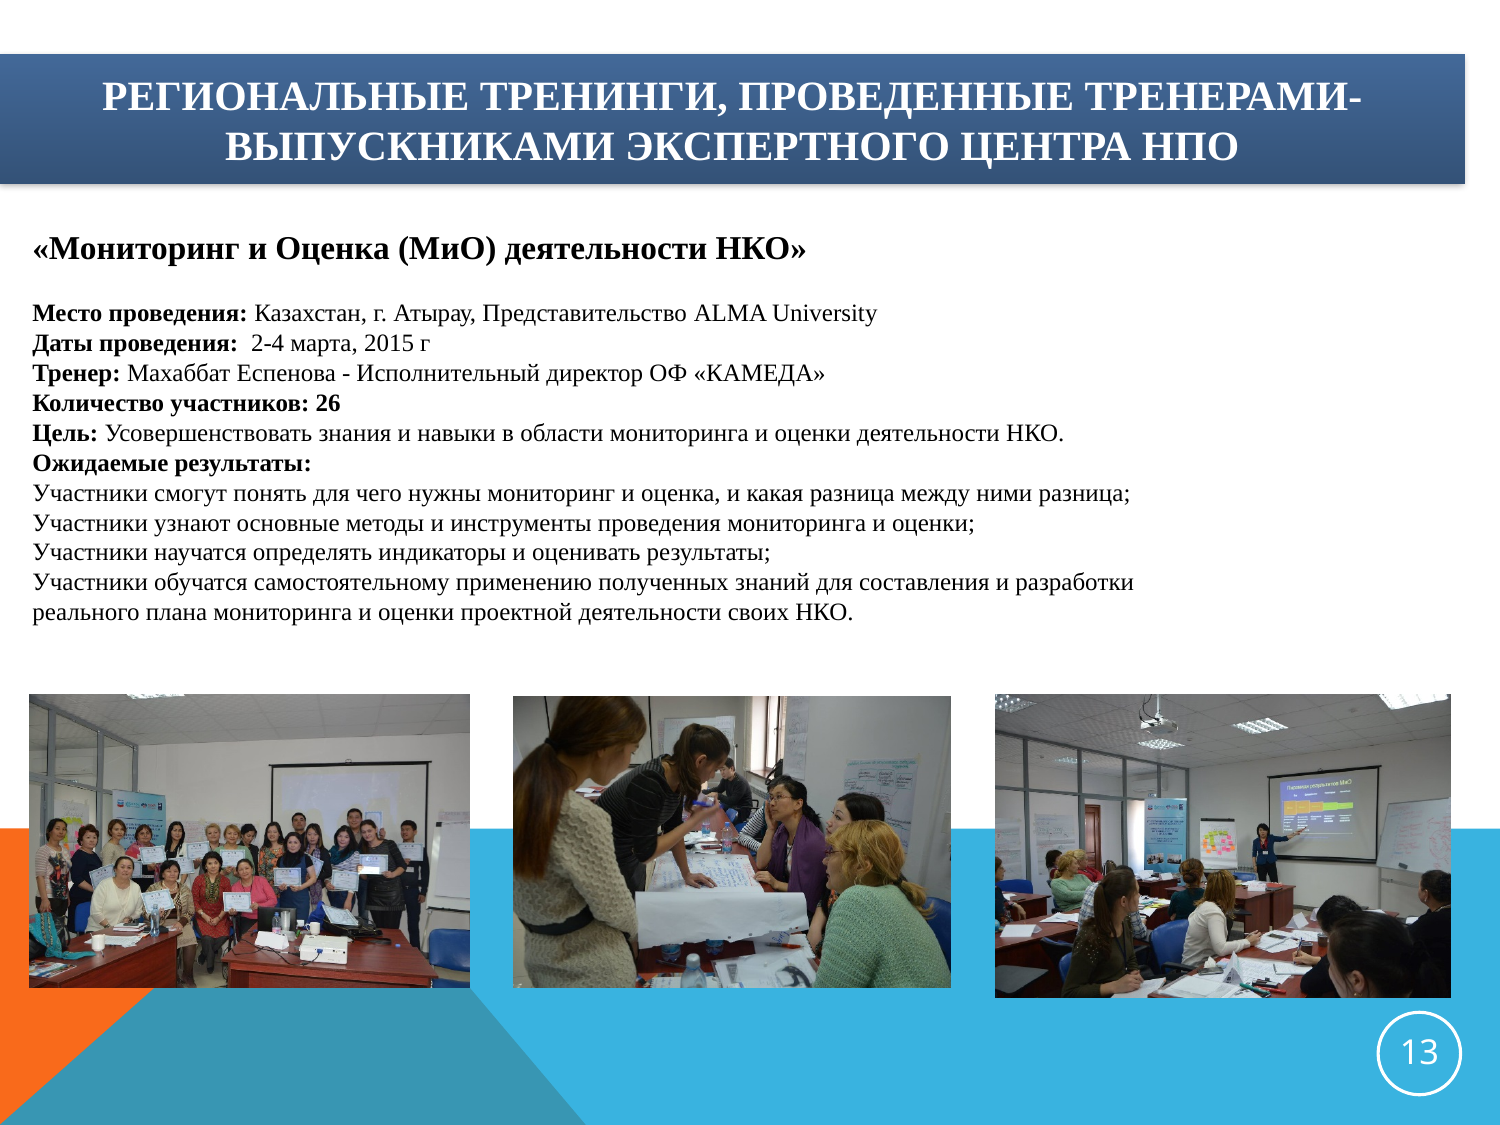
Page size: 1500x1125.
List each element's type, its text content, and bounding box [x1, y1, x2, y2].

slide_number 13 [1376, 1010, 1463, 1097]
picture [995, 694, 1451, 998]
picture [513, 696, 952, 988]
title Региональные тренинги, проведенные тренерами- выпускниками Экспертного Центра НПО [0, 54, 1465, 184]
text_box «Мониторинг и Оценка (МиО) деятельности НКО» Место проведения: Казахстан, г. Атырау, Представительство ALMA University Даты проведения: 2-4 марта, 2015 г Тренер: Махаббат Еспенова - Исполнительный директор ОФ «КАМЕДА» Количество участников: 26 Цель: Усовершенствовать знания и навыки в области мониторинга и оценки деятельности НКО. Ожидаемые результаты: Участники смогут понять для чего нужны мониторинг и оценка, и какая разница между ними разница; Участники узнают основные методы и инструменты проведения мониторинга и оценки; Участники научатся определять индикаторы и оценивать результаты; Участники обучатся самостоятельному применению полученных знаний для составления и разработки реального плана мониторинга и оценки проектной деятельности своих НКО. [17, 219, 1247, 634]
picture [29, 694, 470, 988]
